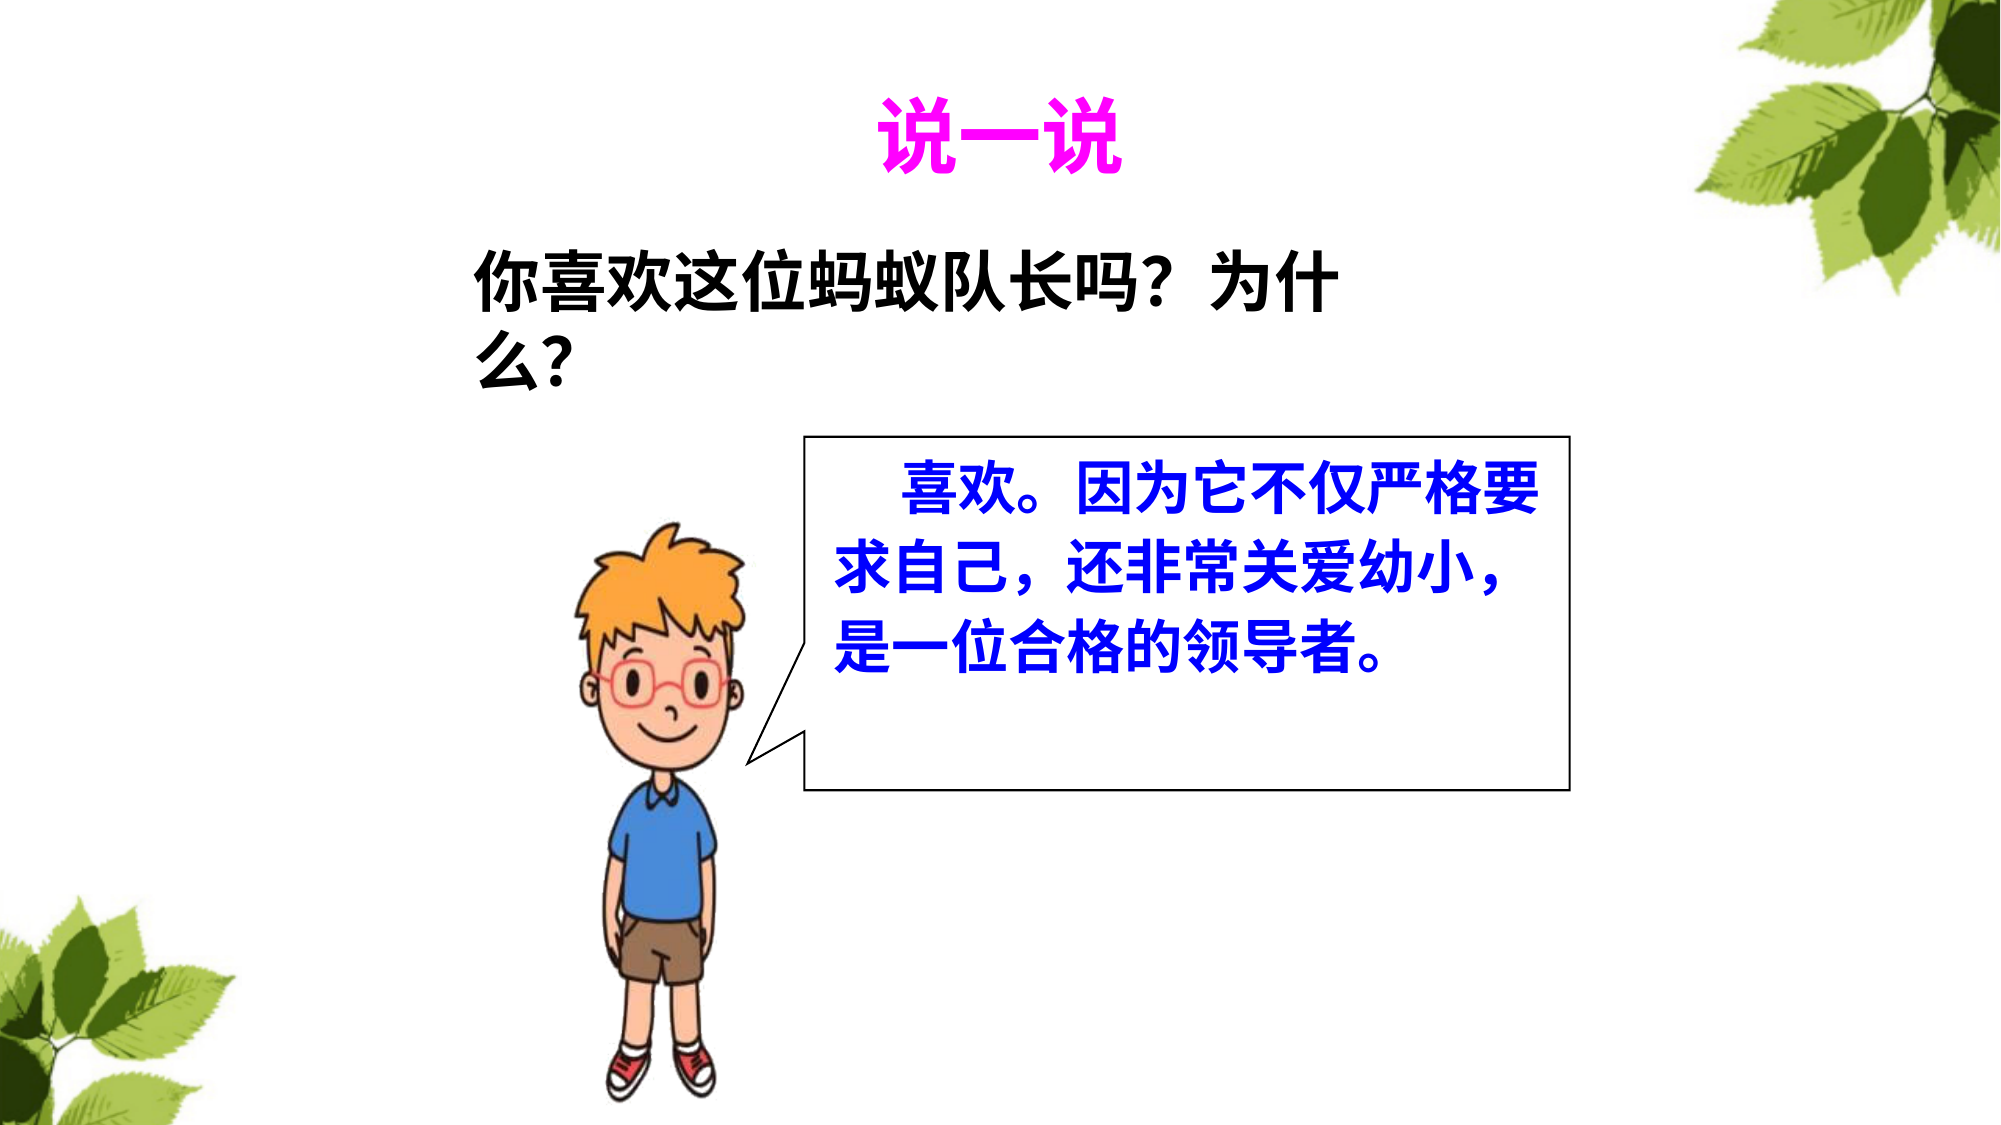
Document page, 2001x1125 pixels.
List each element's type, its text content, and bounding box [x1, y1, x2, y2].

text_box 你喜欢这位蚂蚁队长吗？为什么？ [458, 249, 1487, 390]
picture [1687, 0, 2001, 303]
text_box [431, 434, 1570, 1118]
text_box 说一说 [619, 76, 1381, 237]
picture [0, 890, 242, 1125]
